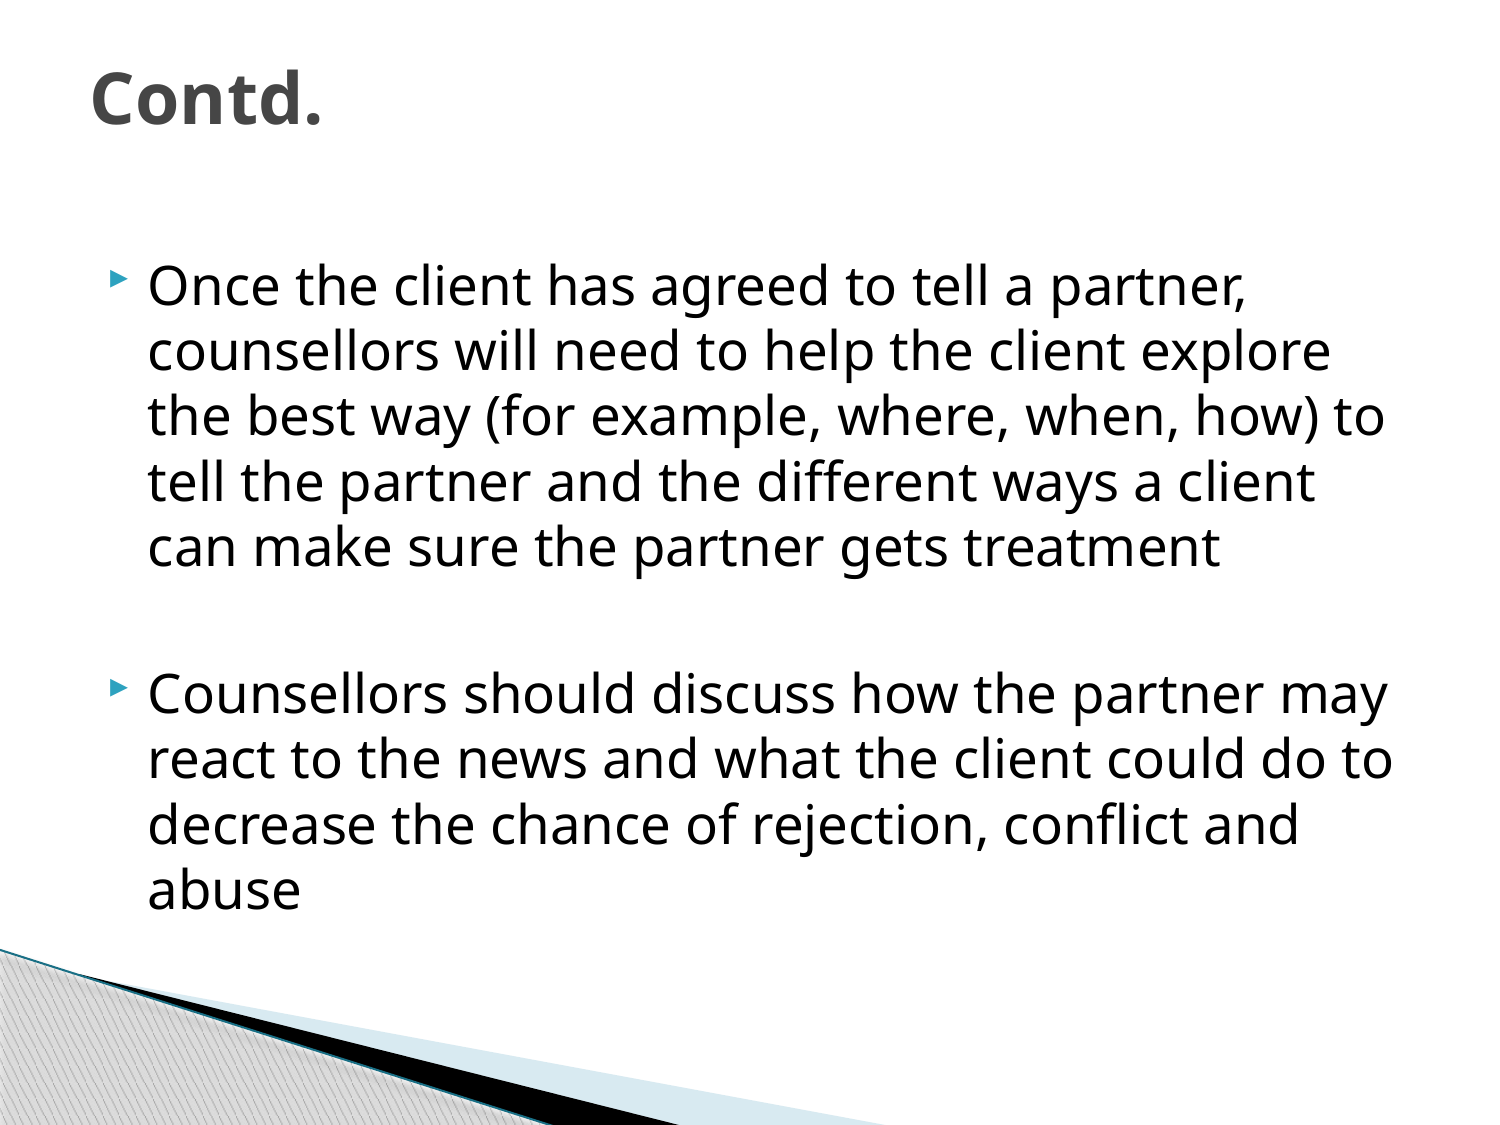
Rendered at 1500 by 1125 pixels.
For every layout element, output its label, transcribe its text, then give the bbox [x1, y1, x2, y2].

list Once the client has agreed to tell a partner, counsellors will need to help the client explore the best way (for example, where, when, how) to tell the partner and the different ways a client can make sure the partner gets treatment Counsellors should discuss how the partner may react to the news and what the client could do to decrease the chance of rejection, conflict and abuse [75, 243, 1425, 986]
title Contd. [75, 45, 1425, 233]
